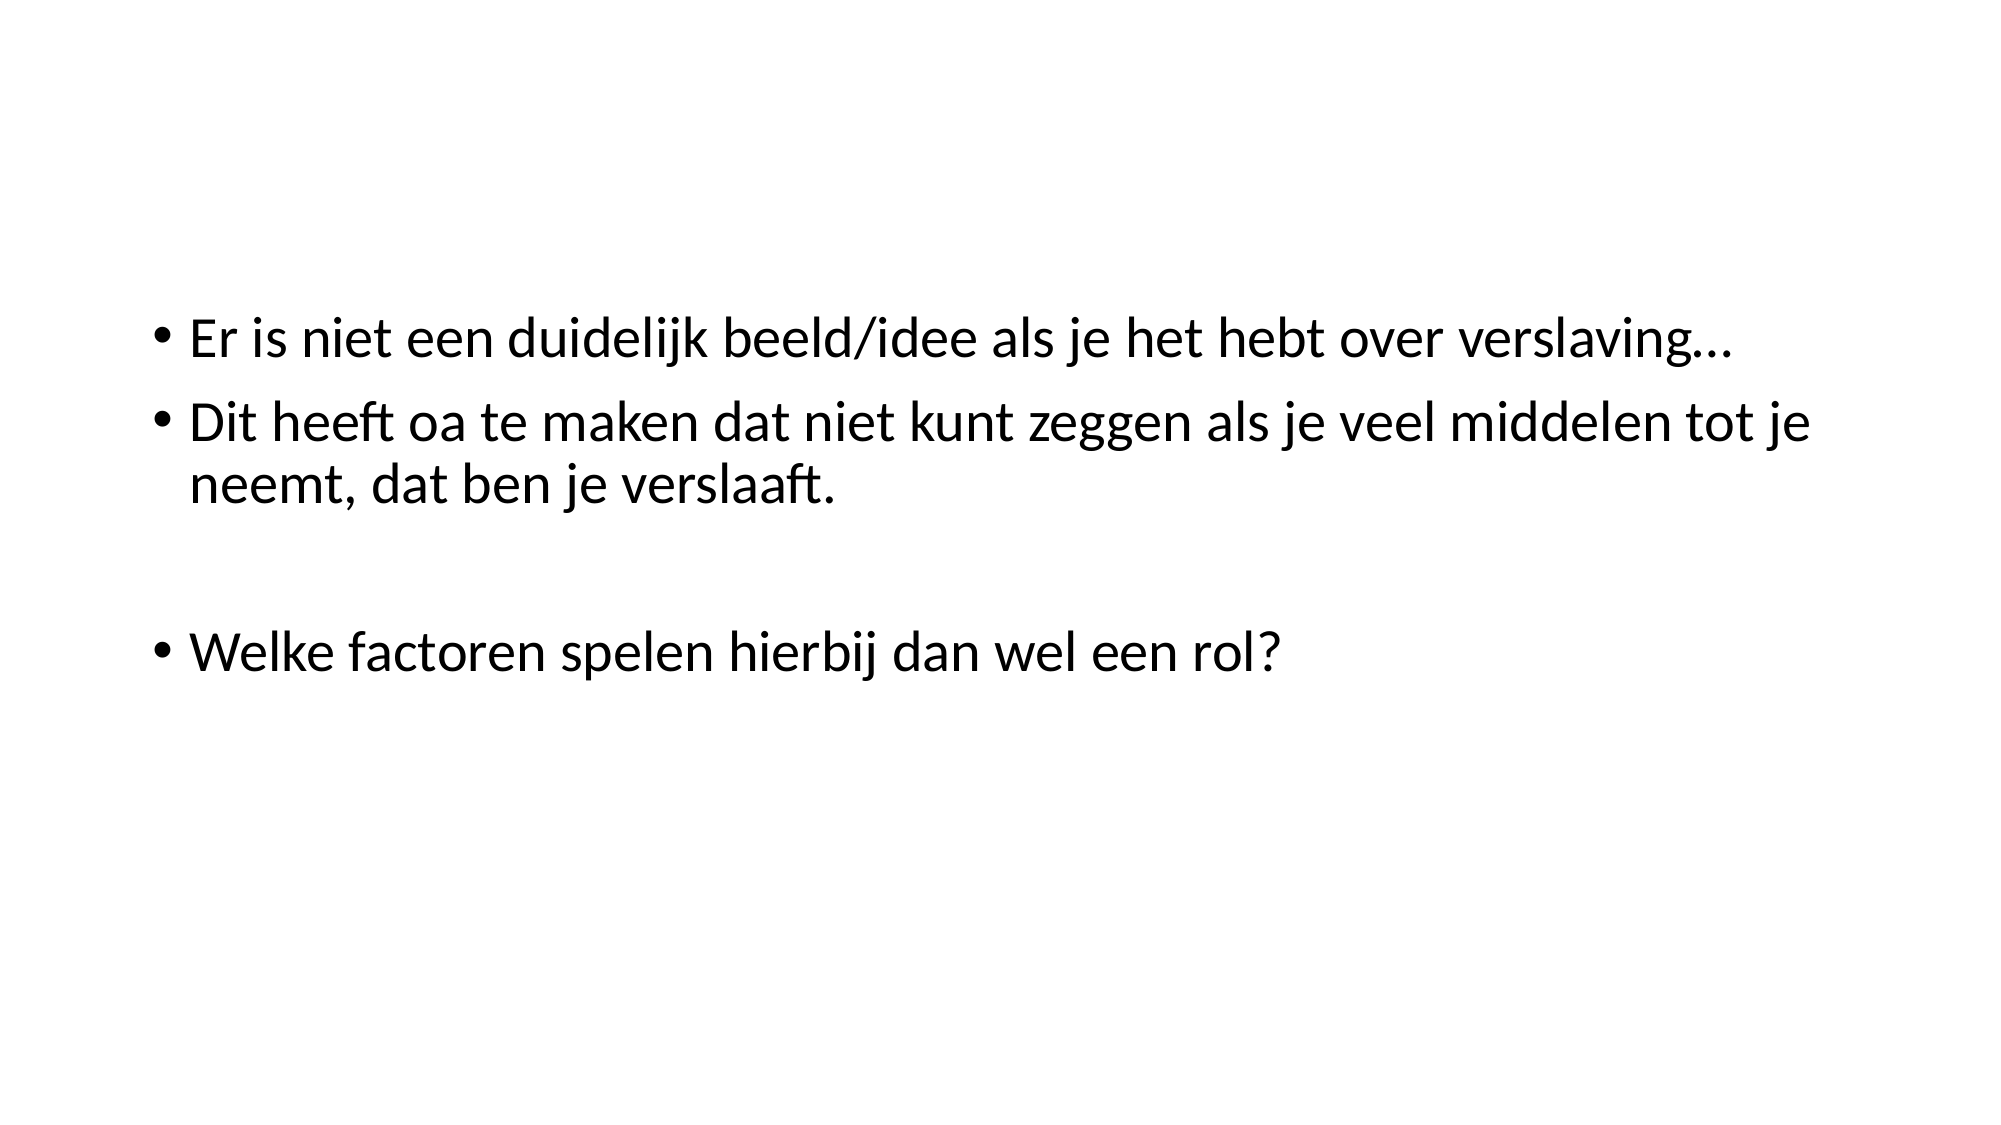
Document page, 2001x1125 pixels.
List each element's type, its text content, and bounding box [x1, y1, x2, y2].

list Er is niet een duidelijk beeld/idee als je het hebt over verslaving… Dit heeft oa te maken dat niet kunt zeggen als je veel middelen tot je neemt, dat ben je verslaaft. Welke factoren spelen hierbij dan wel een rol? [137, 299, 1863, 1014]
